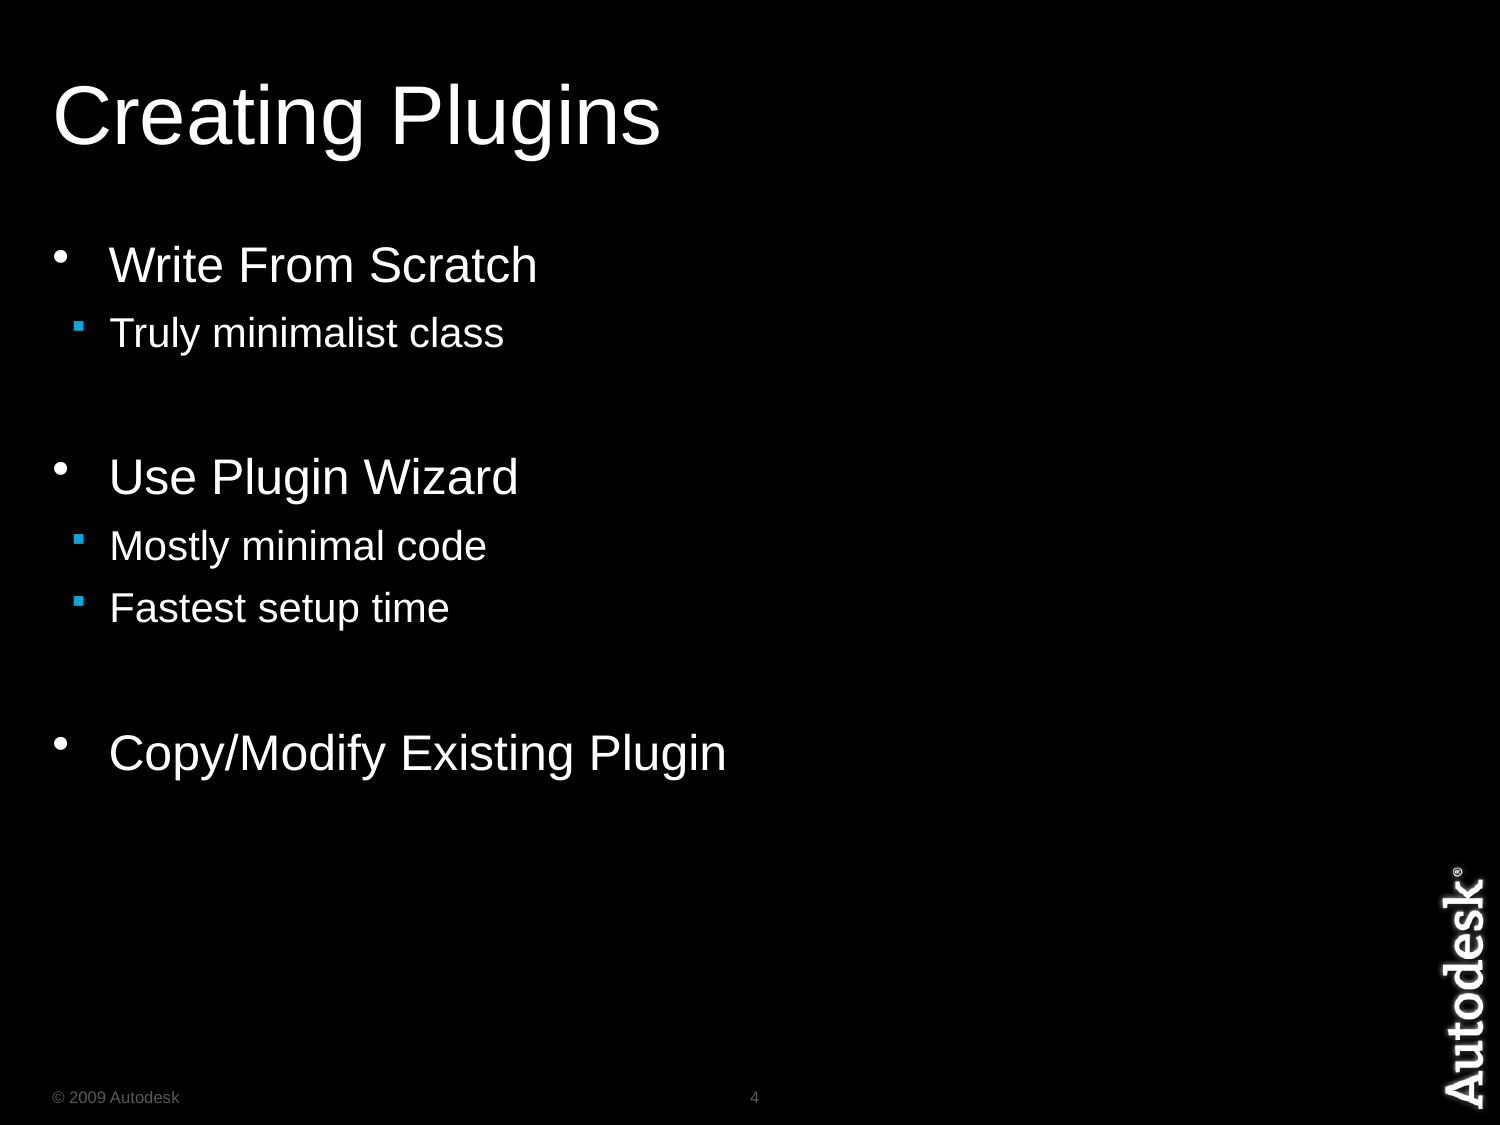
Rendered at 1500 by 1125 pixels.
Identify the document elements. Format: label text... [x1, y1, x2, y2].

picture [1402, 0, 1500, 1125]
title Creating Plugins [52, 22, 1401, 211]
list Write From Scratch Truly minimalist class Use Plugin Wizard Mostly minimal code Fastest setup time Copy/Modify Existing Plugin [52, 231, 1401, 1073]
